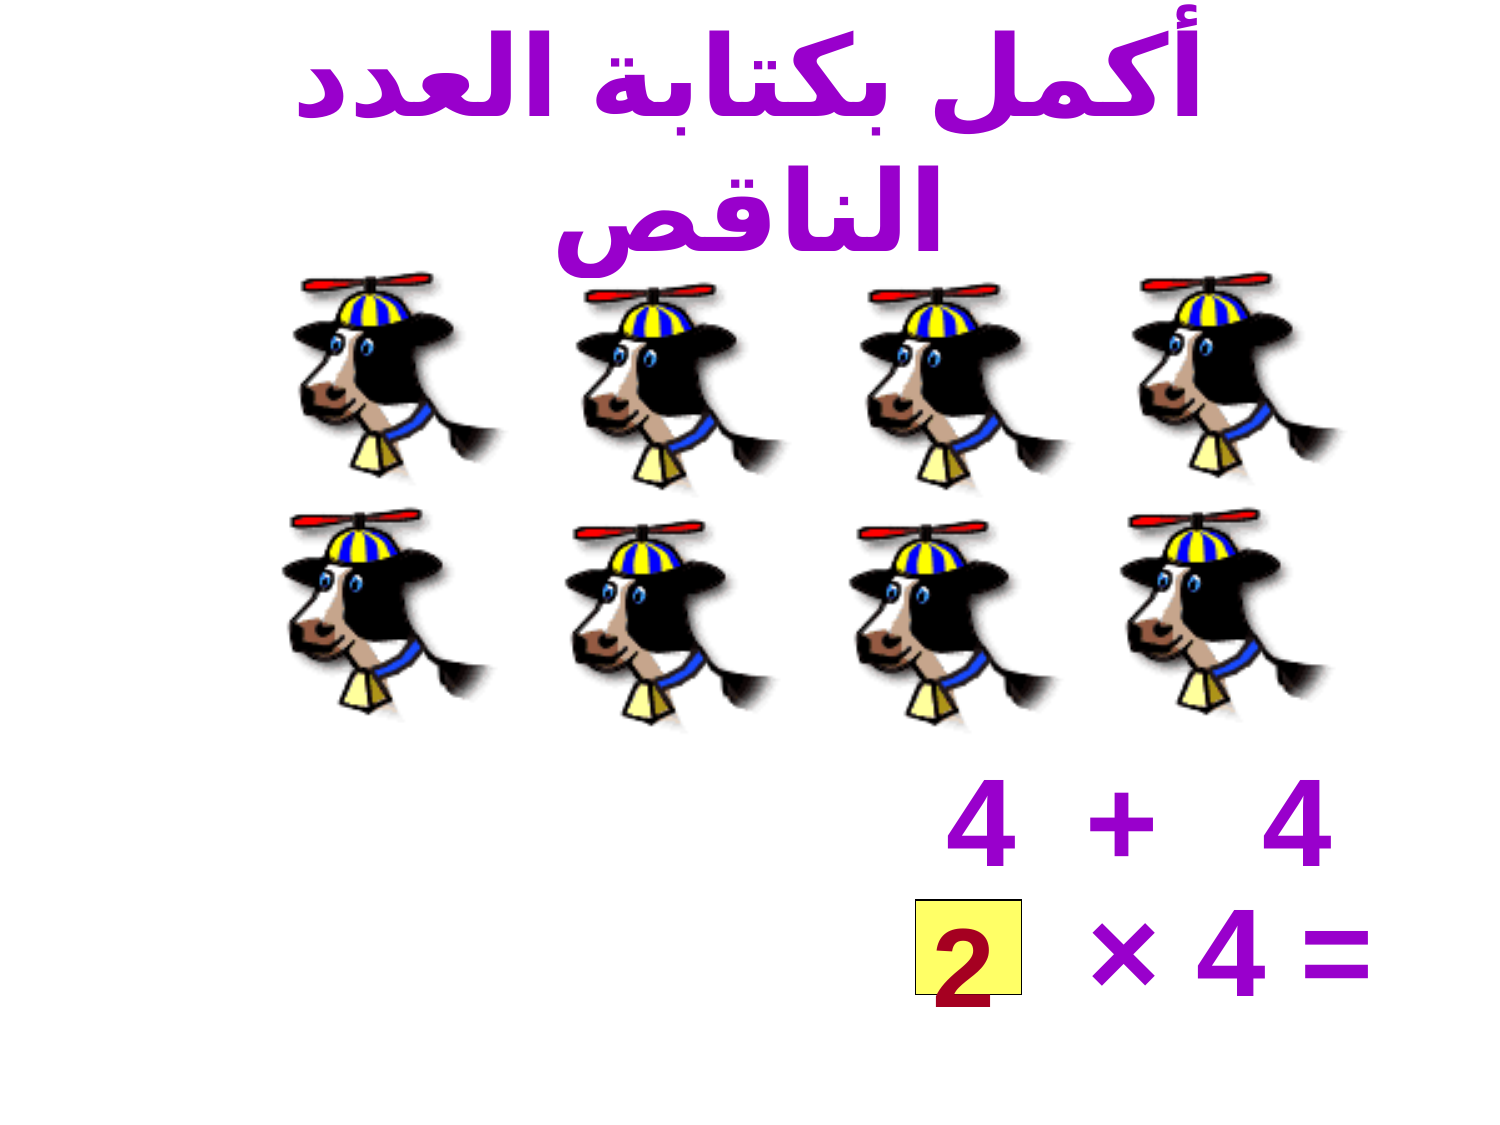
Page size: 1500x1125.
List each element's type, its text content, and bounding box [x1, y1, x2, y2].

text_box = 4 × [915, 864, 1388, 1029]
text_box 2 [938, 887, 1010, 1038]
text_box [278, 267, 1353, 739]
text_box [1010, 900, 1022, 995]
text_box 4 + 4 [820, 734, 1388, 899]
text_box [915, 900, 938, 995]
title أكمل بكتابة العدد الناقص [75, 45, 1425, 233]
